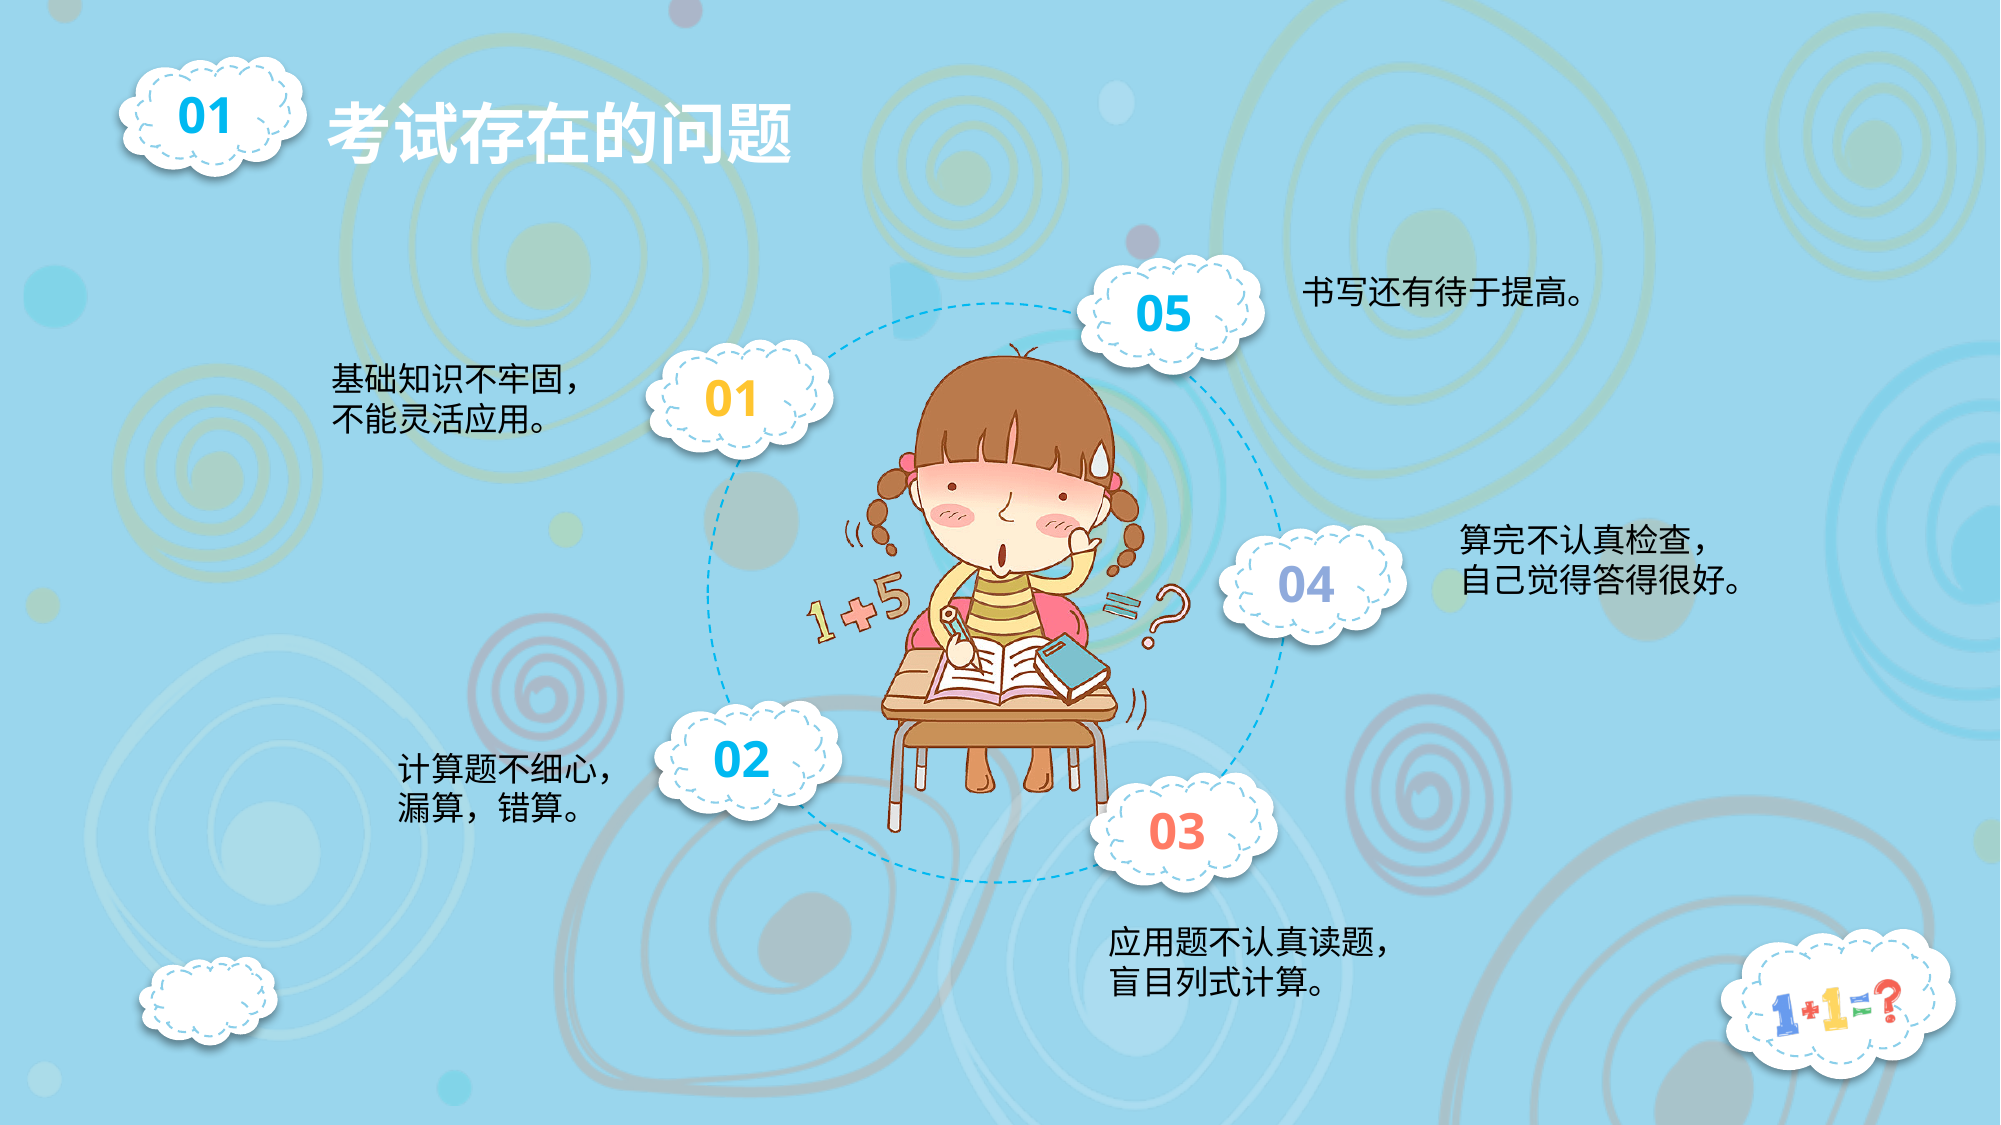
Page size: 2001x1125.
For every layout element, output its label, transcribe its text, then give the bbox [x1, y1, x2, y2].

text_box 考试存在的问题 [311, 84, 834, 180]
text_box 应用题不认真读题，盲目列式计算。 [1094, 913, 1413, 1009]
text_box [645, 339, 834, 460]
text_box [1218, 524, 1407, 645]
text_box 基础知识不牢固，不能灵活应用。 [316, 351, 615, 446]
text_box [1076, 254, 1265, 375]
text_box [118, 56, 307, 177]
text_box 计算题不细心，漏算，错算。 [383, 740, 620, 835]
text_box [1721, 928, 1956, 1079]
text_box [707, 303, 1287, 883]
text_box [139, 956, 278, 1046]
text_box 算完不认真检查，自己觉得答得很好。 [1444, 512, 1771, 607]
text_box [1089, 772, 1278, 893]
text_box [654, 700, 843, 821]
text_box 书写还有待于提高。 [1287, 263, 1805, 319]
